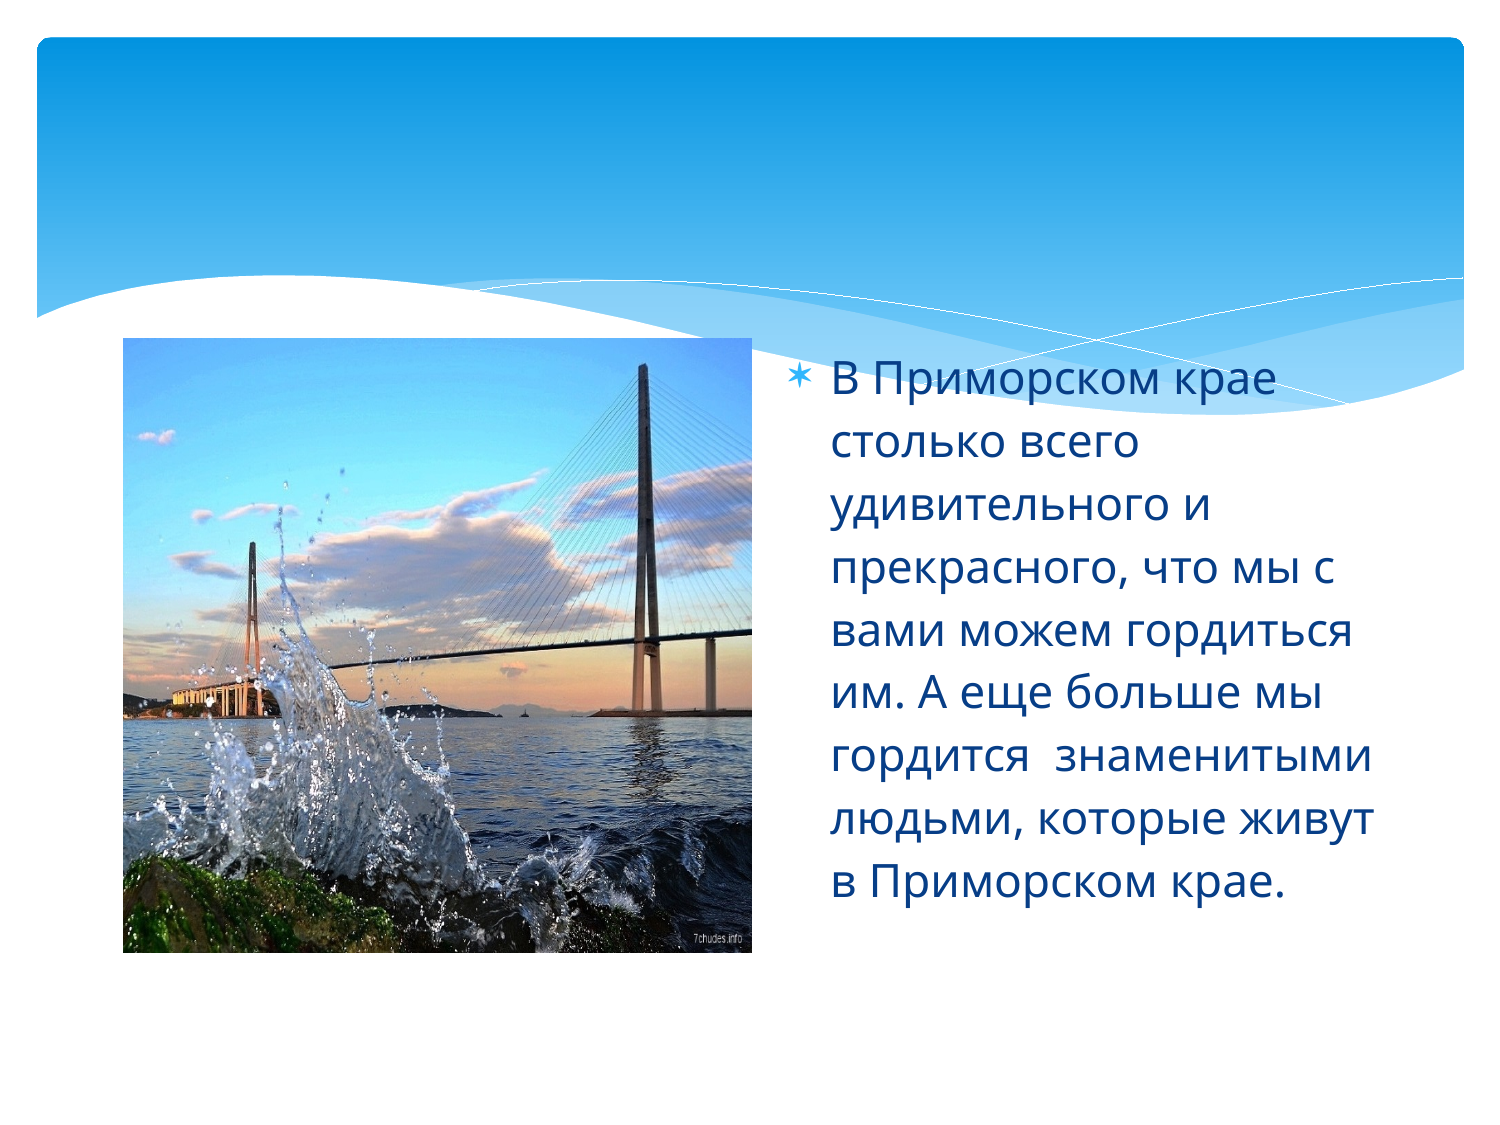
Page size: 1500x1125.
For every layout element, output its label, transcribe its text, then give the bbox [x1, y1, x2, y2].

list В Приморском крае столько всего удивительного и прекрасного, что мы с вами можем гордиться им. А еще больше мы гордится знаменитыми людьми, которые живут в Приморском крае. [773, 338, 1401, 965]
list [123, 337, 752, 953]
